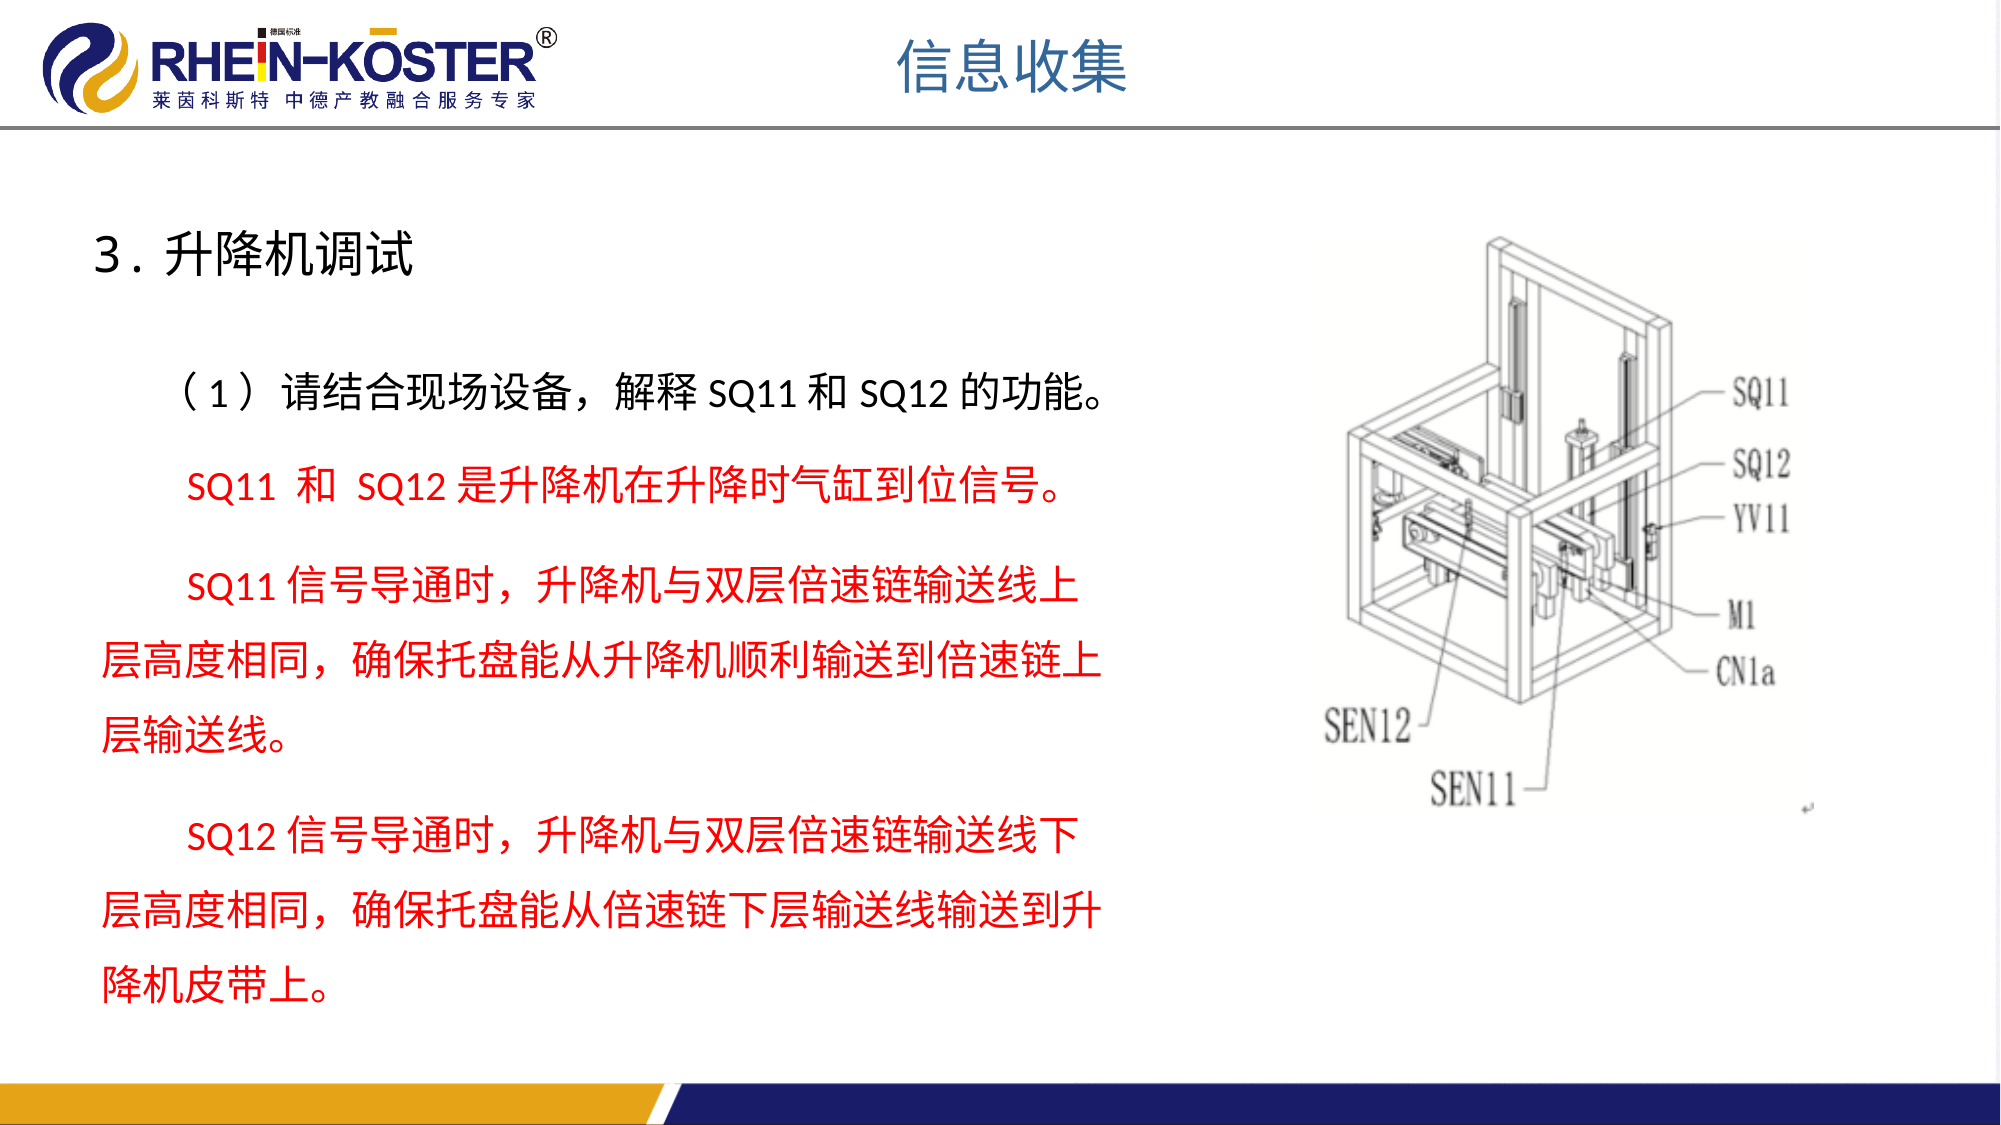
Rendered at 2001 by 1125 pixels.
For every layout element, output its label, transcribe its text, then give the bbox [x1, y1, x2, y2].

text_box （1）请结合现场设备，解释SQ11和SQ12的功能。 [141, 333, 1107, 424]
picture [0, 0, 2001, 1125]
list 信息收集 [499, 31, 1525, 124]
text_box SQ11 和 SQ12是升降机在升降时气缸到位信号。 SQ11信号导通时，升降机与双层倍速链输送线上层高度相同，确保托盘能从升降机顺利输送到倍速链上层输送线。 SQ12信号导通时，升降机与双层倍速链输送线下层高度相同，确保托盘能从倍速链下层输送线输送到升降机皮带上。 [86, 426, 1132, 1017]
text_box 3.升降机调试 [77, 184, 429, 290]
